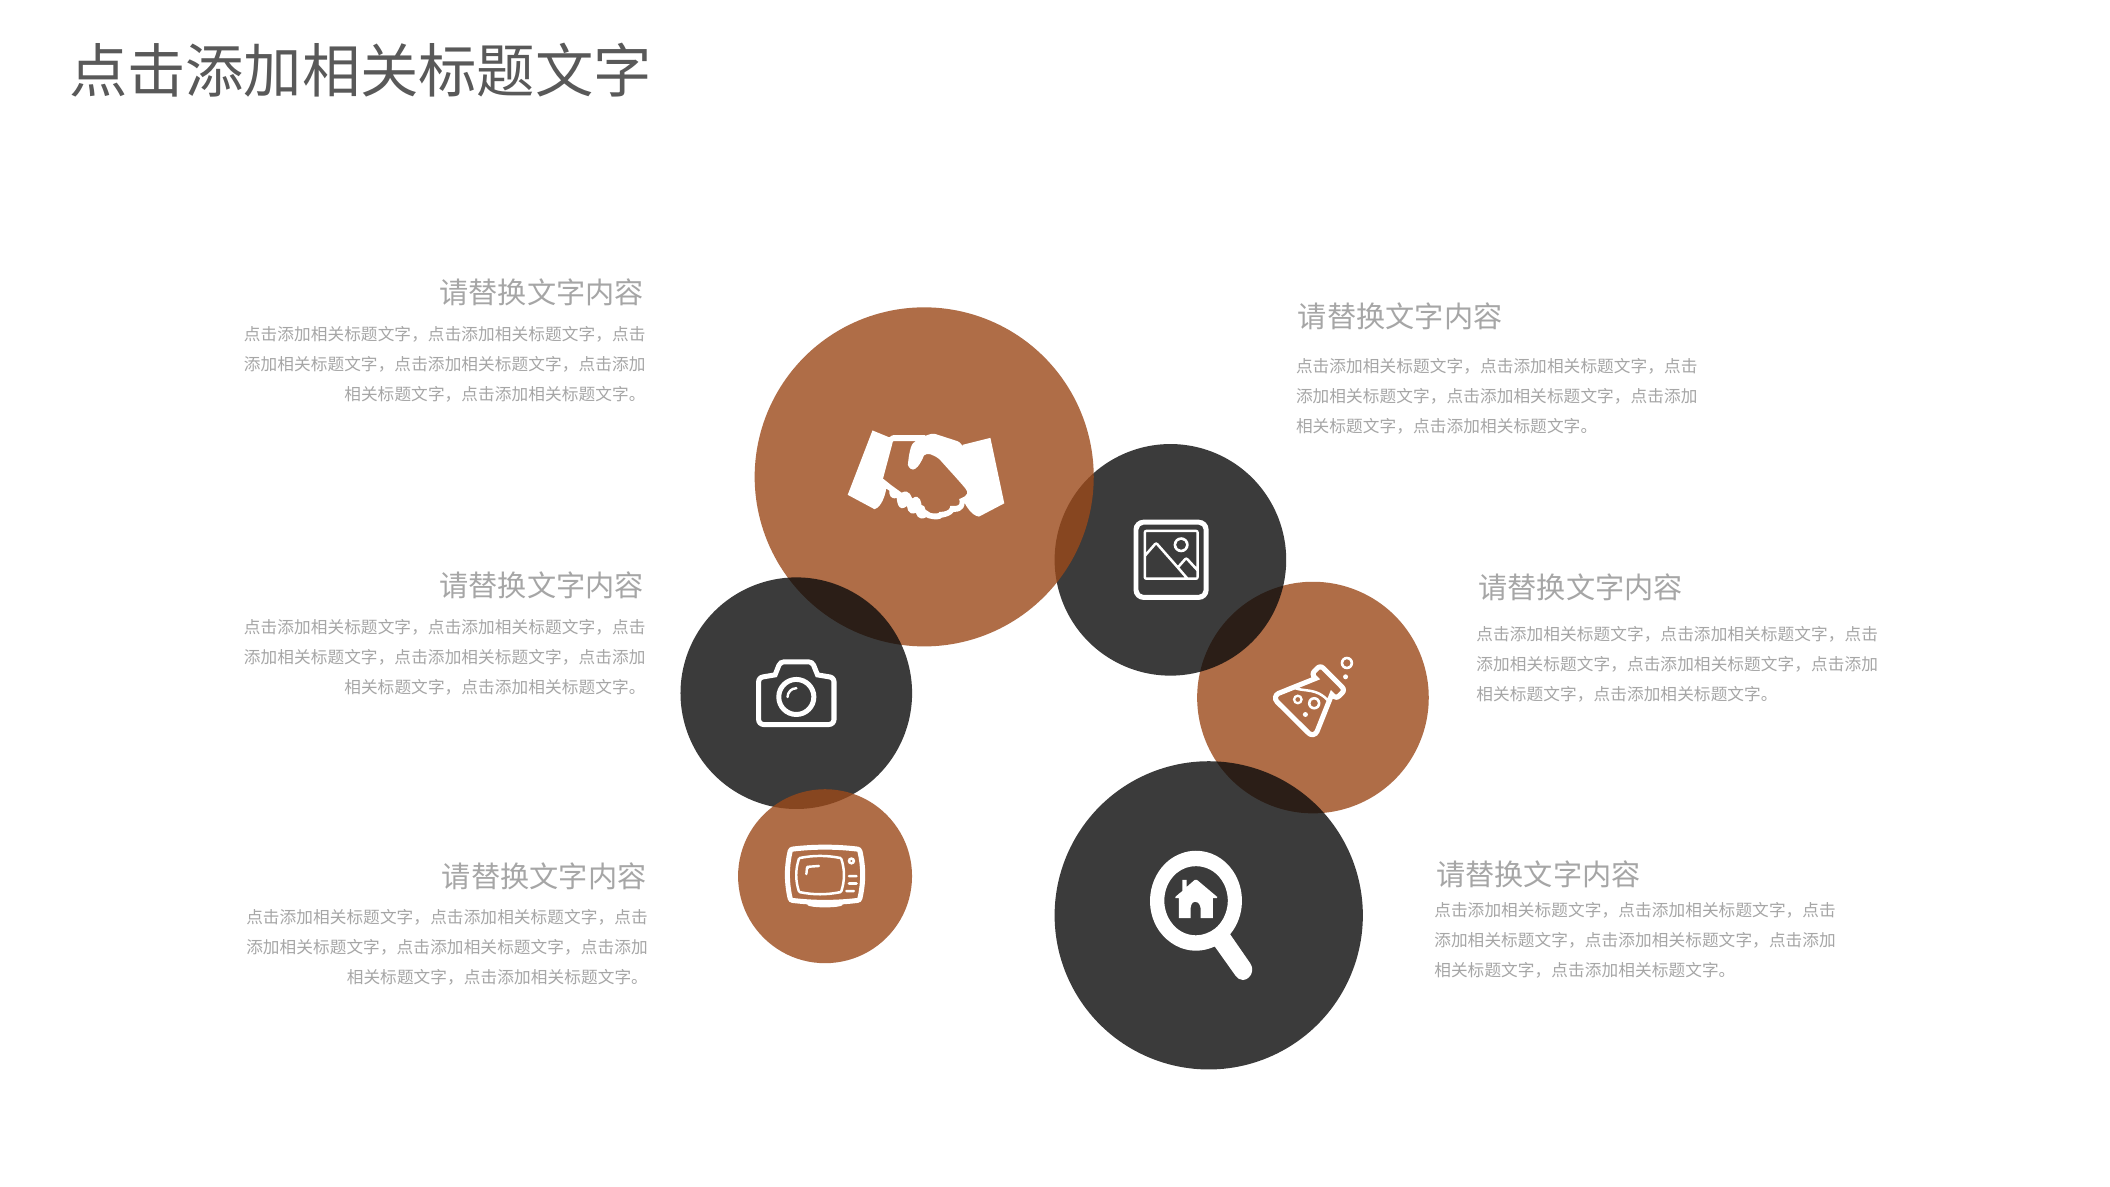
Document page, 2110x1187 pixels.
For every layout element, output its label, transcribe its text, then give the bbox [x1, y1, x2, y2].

text_box 请替换文字内容 [1282, 283, 1681, 341]
text_box 请替换文字内容 [263, 843, 663, 901]
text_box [1054, 444, 1287, 676]
text_box 请替换文字内容 [261, 552, 661, 611]
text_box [738, 789, 913, 964]
text_box 请替换文字内容 [1462, 554, 1862, 613]
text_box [680, 577, 913, 809]
text_box 点击添加相关标题文字，点击添加相关标题文字，点击添加相关标题文字，点击添加相关标题文字，点击添加相关标题文字，点击添加相关标题文字。 [224, 599, 660, 704]
text_box 请替换文字内容 [1420, 841, 1819, 899]
text_box 点击添加相关标题文字，点击添加相关标题文字，点击添加相关标题文字，点击添加相关标题文字，点击添加相关标题文字，点击添加相关标题文字。 [224, 306, 660, 411]
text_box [754, 307, 1094, 647]
text_box 点击添加相关标题文字，点击添加相关标题文字，点击添加相关标题文字，点击添加相关标题文字，点击添加相关标题文字，点击添加相关标题文字。 [1462, 606, 1898, 711]
text_box 点击添加相关标题文字，点击添加相关标题文字，点击添加相关标题文字，点击添加相关标题文字，点击添加相关标题文字，点击添加相关标题文字。 [1420, 883, 1856, 988]
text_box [1054, 761, 1363, 1070]
text_box 点击添加相关标题文字，点击添加相关标题文字，点击添加相关标题文字，点击添加相关标题文字，点击添加相关标题文字，点击添加相关标题文字。 [1281, 338, 1717, 443]
text_box 点击添加相关标题文字，点击添加相关标题文字，点击添加相关标题文字，点击添加相关标题文字，点击添加相关标题文字，点击添加相关标题文字。 [227, 890, 663, 995]
text_box 点击添加相关标题文字 [54, 26, 667, 112]
text_box 请替换文字内容 [261, 259, 661, 318]
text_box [1197, 581, 1429, 814]
